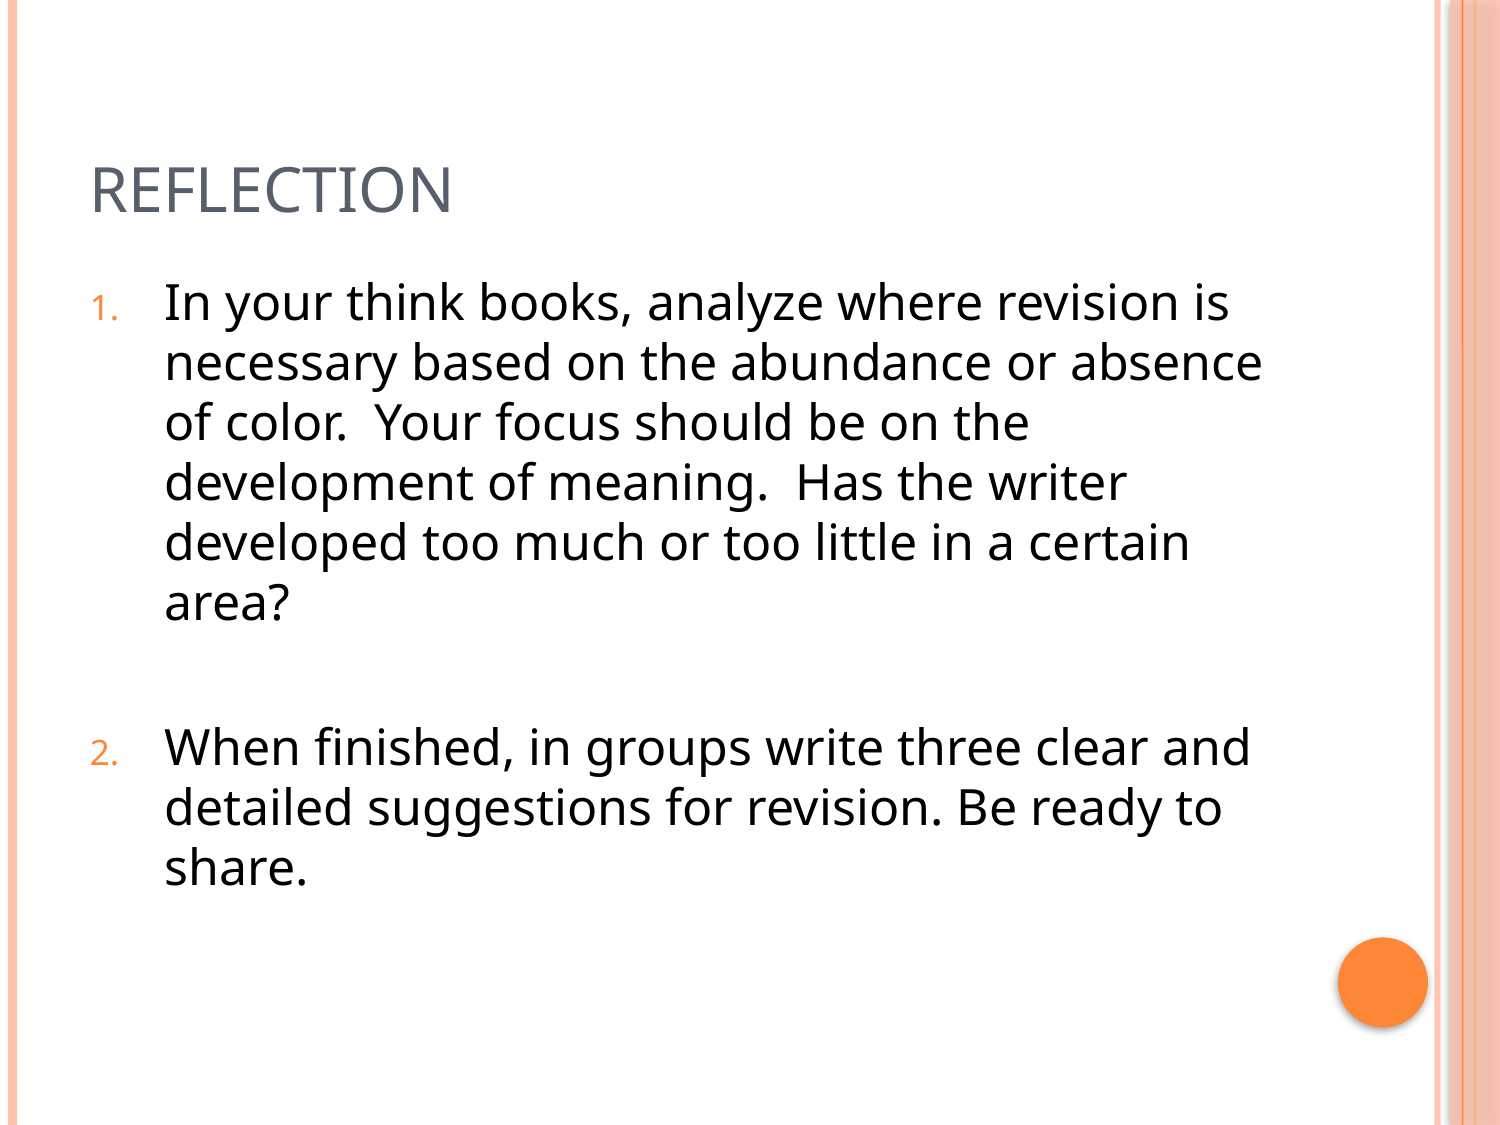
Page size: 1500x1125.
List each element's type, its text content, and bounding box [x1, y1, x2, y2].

title Reflection [75, 45, 1300, 233]
list In your think books, analyze where revision is necessary based on the abundance or absence of color. Your focus should be on the development of meaning. Has the writer developed too much or too little in a certain area? When finished, in groups write three clear and detailed suggestions for revision. Be ready to share. [75, 262, 1300, 1062]
